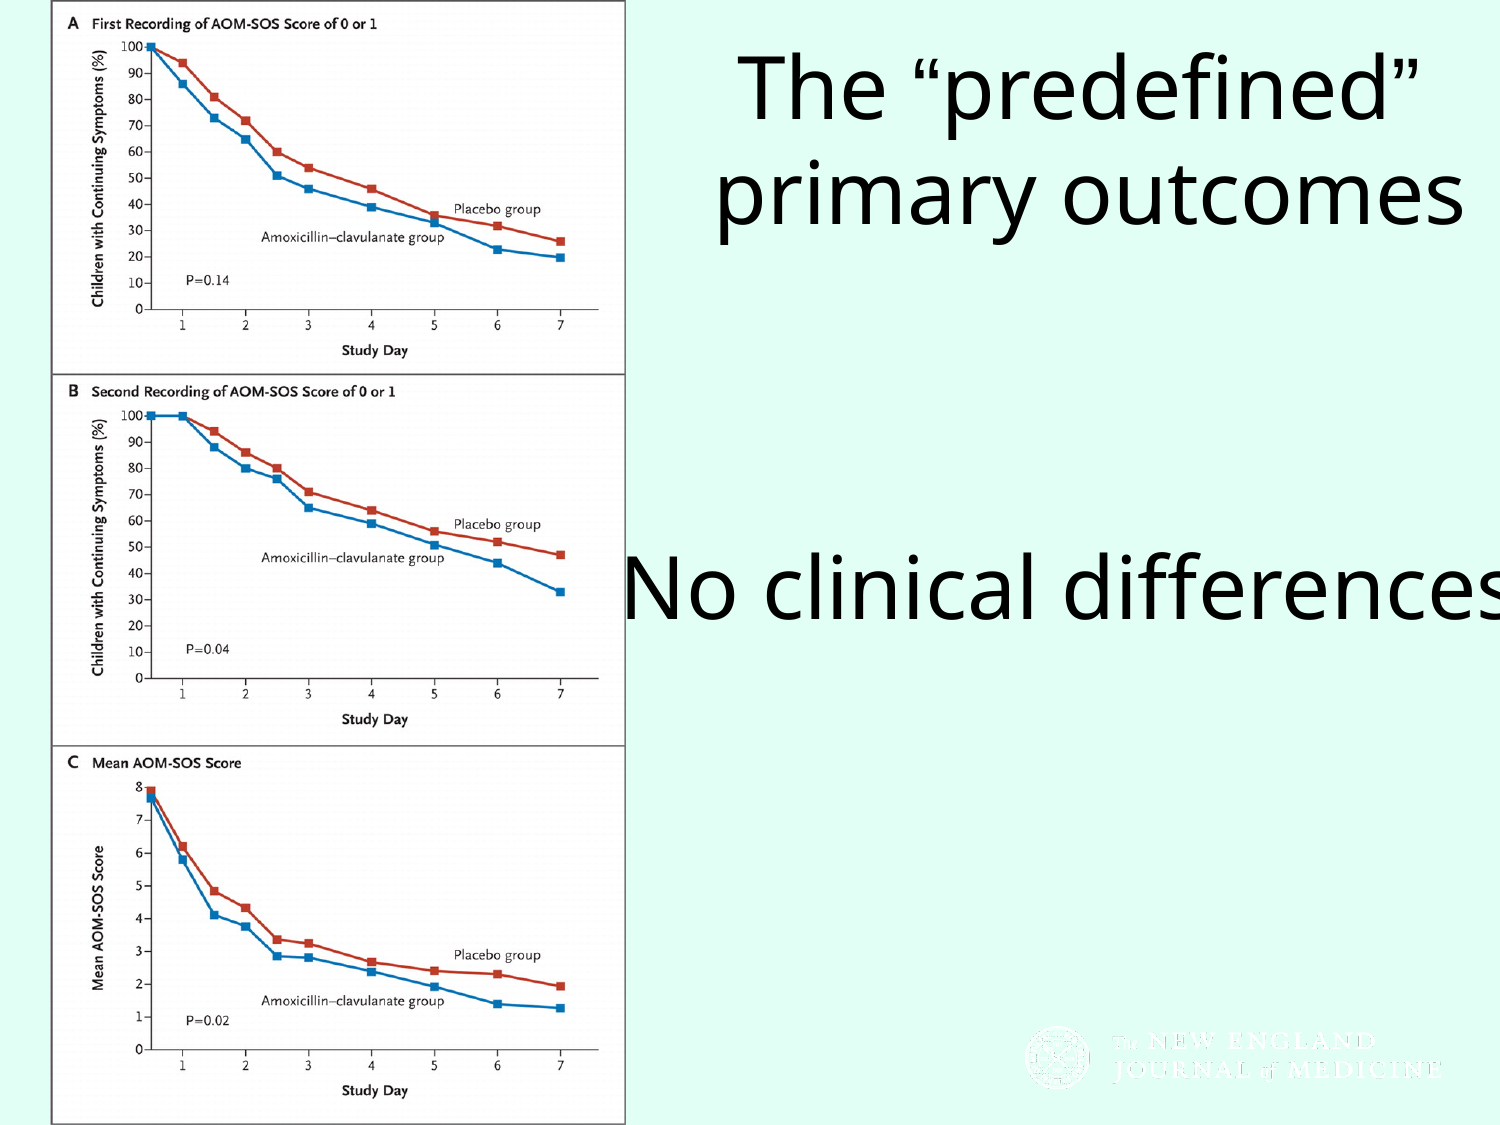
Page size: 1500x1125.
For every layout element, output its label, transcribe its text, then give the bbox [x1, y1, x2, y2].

text_box The “predefined” primary outcomes [698, 24, 1482, 250]
text_box No clinical differences [630, 524, 1500, 645]
picture [49, 0, 626, 1125]
picture [1024, 1025, 1441, 1089]
